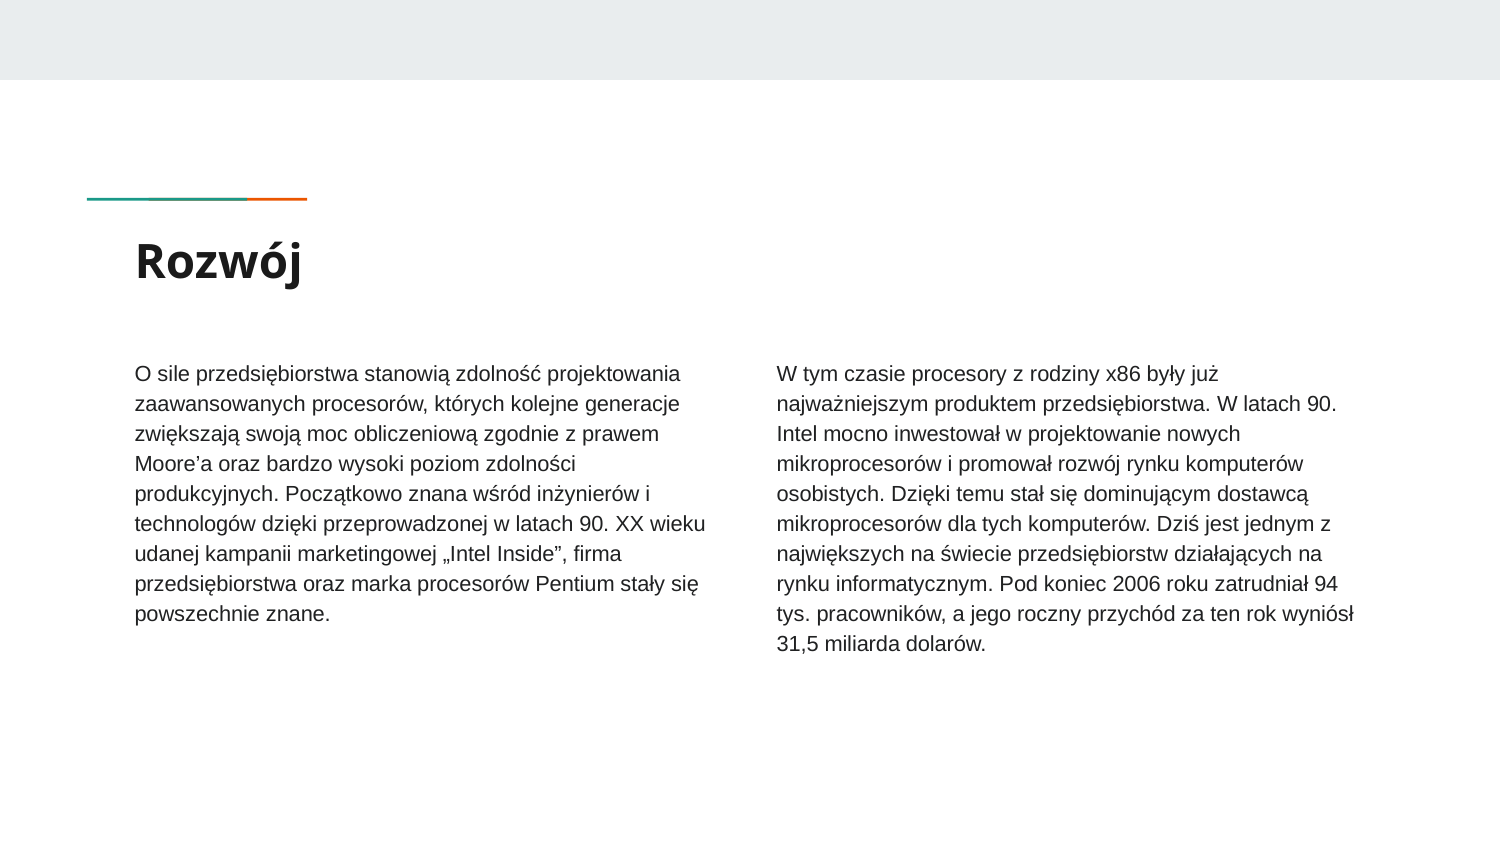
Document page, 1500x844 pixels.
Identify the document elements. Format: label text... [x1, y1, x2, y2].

list W tym czasie procesory z rodziny x86 były już najważniejszym produktem przedsiębiorstwa. W latach 90. Intel mocno inwestował w projektowanie nowych mikroprocesorów i promował rozwój rynku komputerów osobistych. Dzięki temu stał się dominującym dostawcą mikroprocesorów dla tych komputerów. Dziś jest jednym z największych na świecie przedsiębiorstw działających na rynku informatycznym. Pod koniec 2006 roku zatrudniał 94 tys. pracowników, a jego roczny przychód za ten rok wyniósł 31,5 miliarda dolarów. [761, 341, 1381, 712]
list O sile przedsiębiorstwa stanowią zdolność projektowania zaawansowanych procesorów, których kolejne generacje zwiększają swoją moc obliczeniową zgodnie z prawem Moore’a oraz bardzo wysoki poziom zdolności produkcyjnych. Początkowo znana wśród inżynierów i technologów dzięki przeprowadzonej w latach 90. XX wieku udanej kampanii marketingowej „Intel Inside”, firma przedsiębiorstwa oraz marka procesorów Pentium stały się powszechnie znane. [119, 341, 739, 712]
title Rozwój [119, 216, 1381, 305]
text_box [785, 320, 1399, 634]
